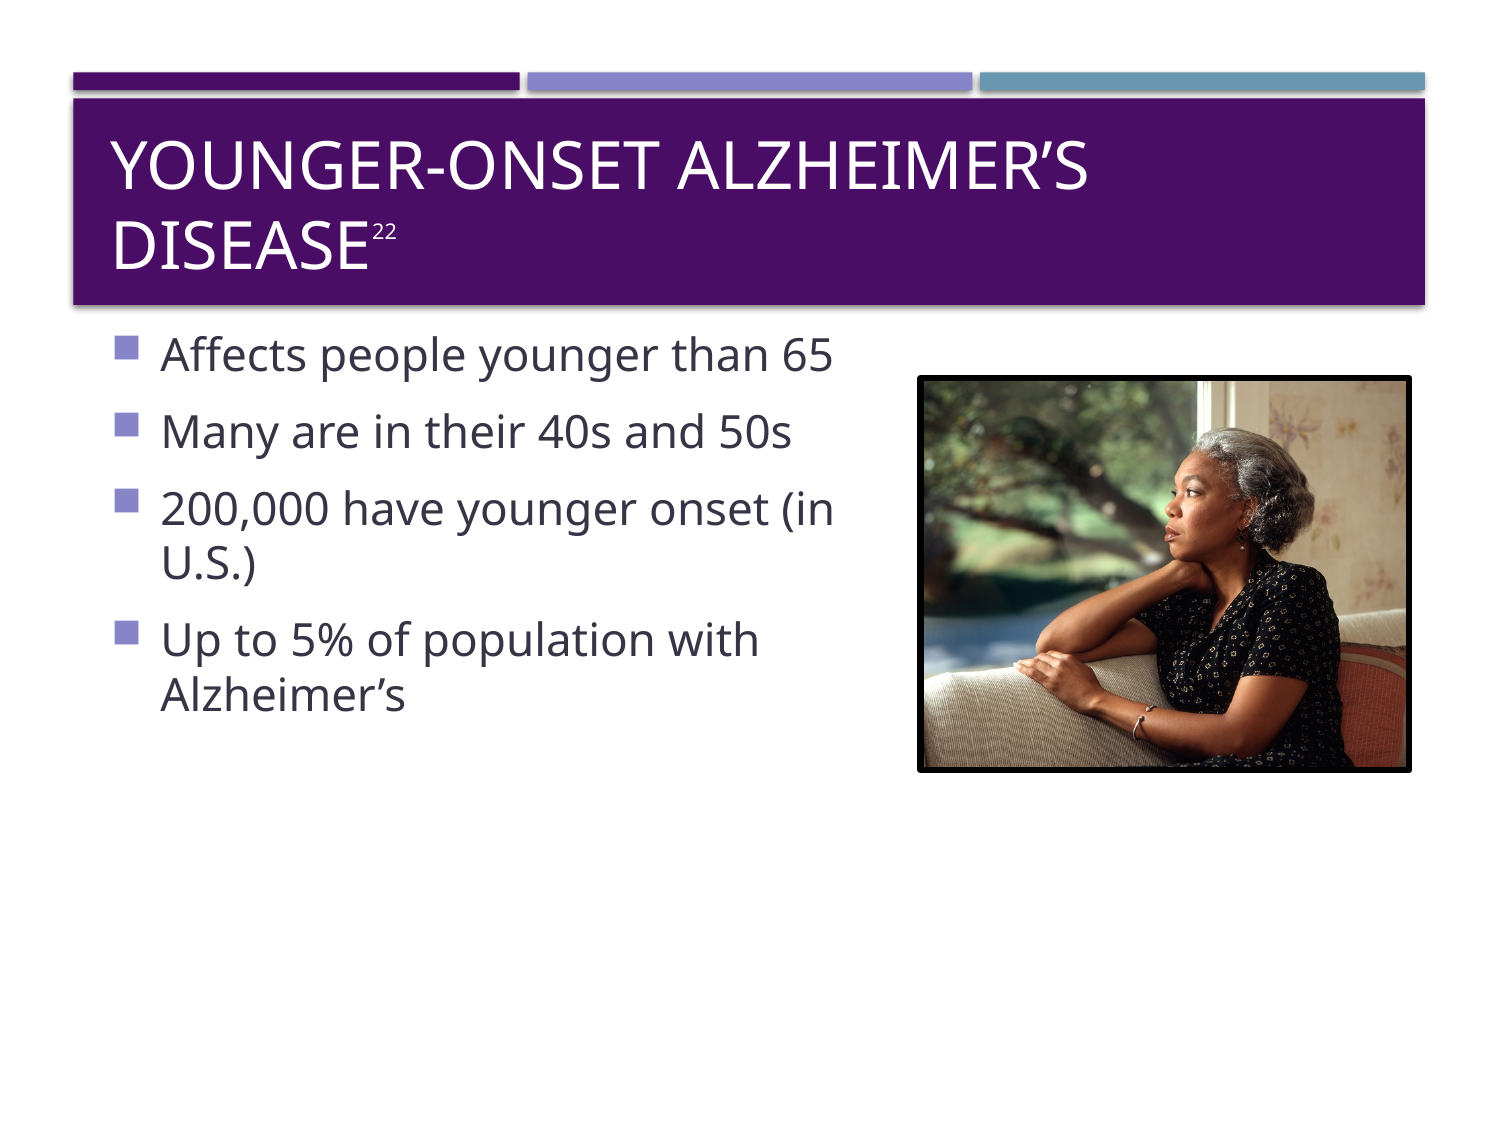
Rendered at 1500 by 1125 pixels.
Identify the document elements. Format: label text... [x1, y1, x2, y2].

title Younger-Onset Alzheimer’s Disease22 [95, 112, 1406, 291]
list Affects people younger than 65 Many are in their 40s and 50s 200,000 have younger onset (in U.S.) Up to 5% of population with Alzheimer’s [95, 365, 894, 962]
picture [923, 380, 1407, 768]
